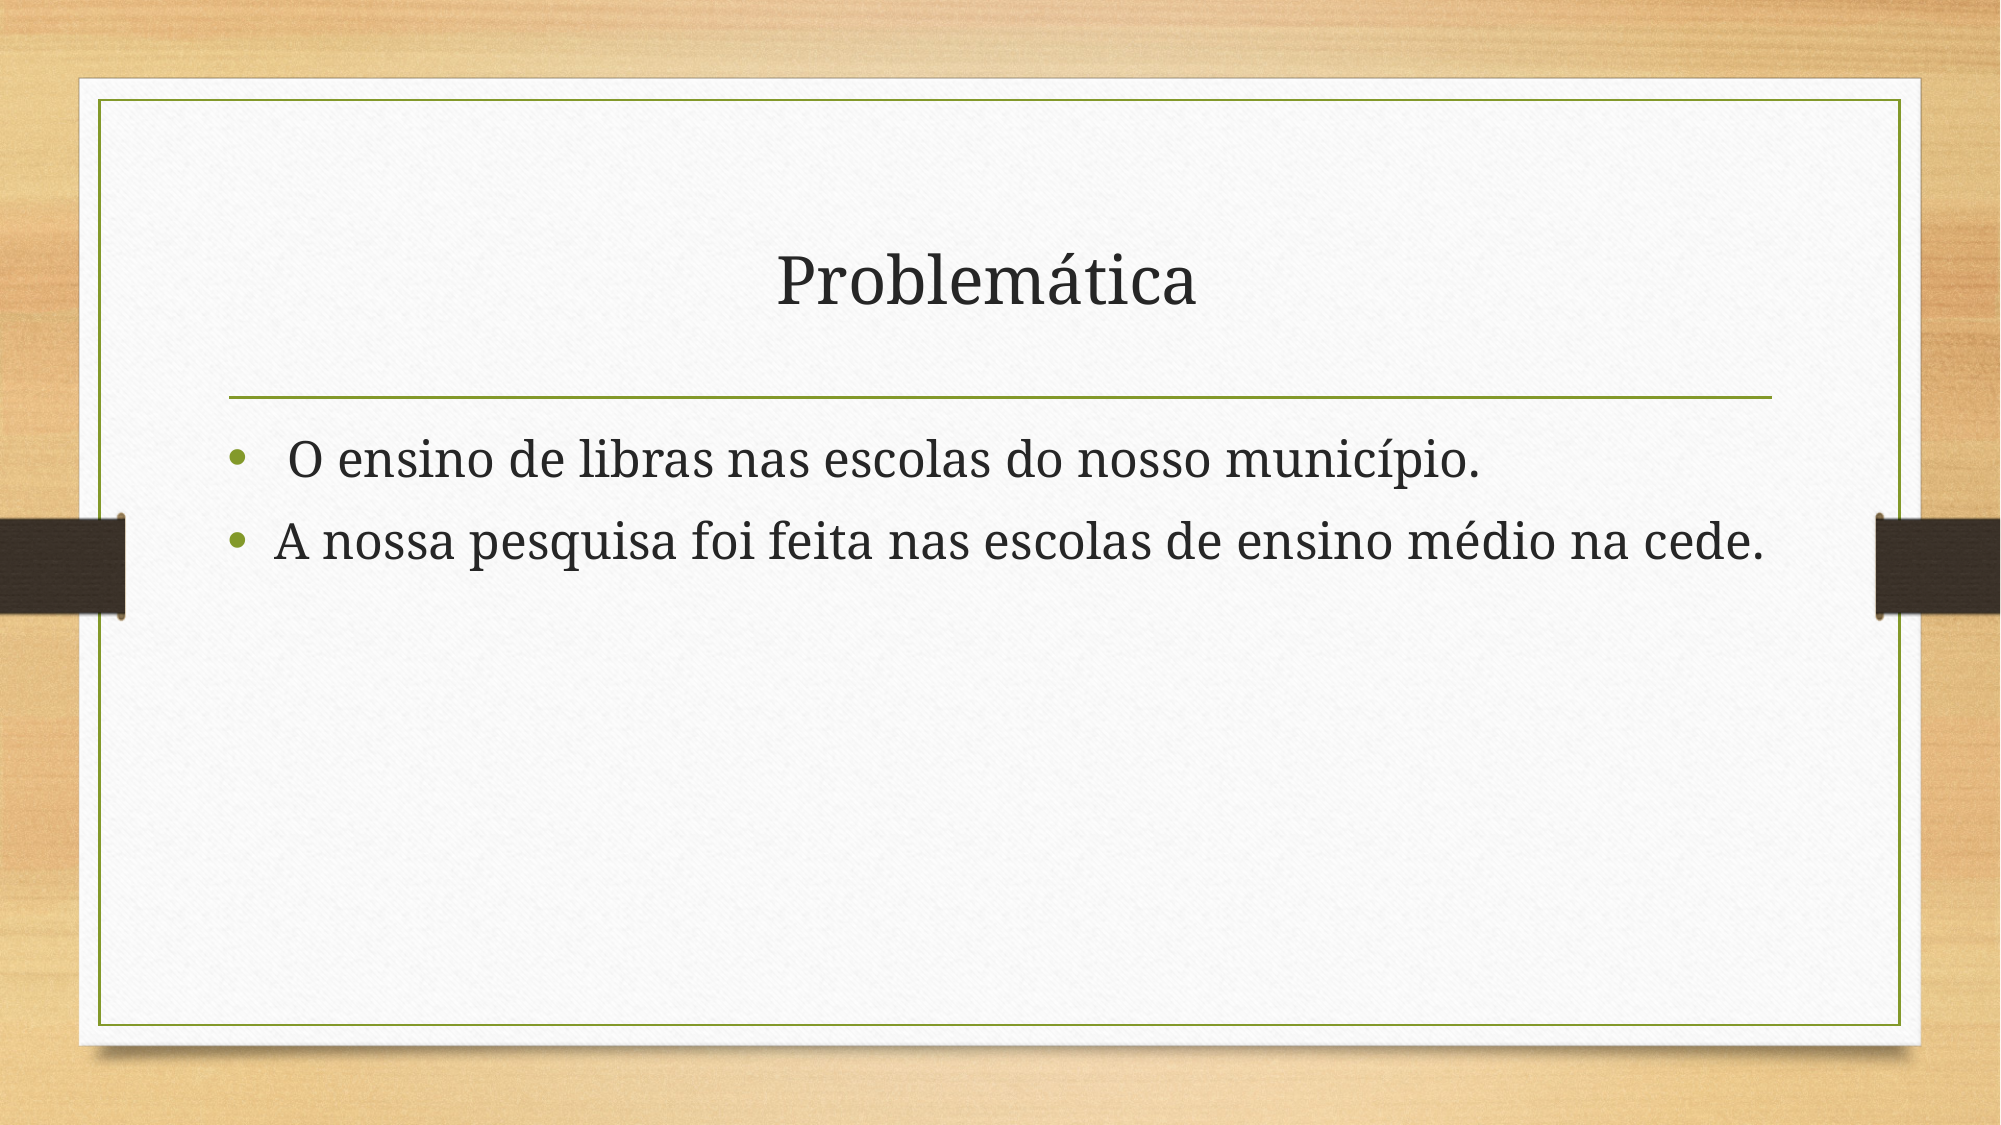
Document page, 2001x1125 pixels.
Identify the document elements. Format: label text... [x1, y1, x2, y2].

title Problemática [212, 161, 1788, 375]
list O ensino de libras nas escolas do nosso município. A nossa pesquisa foi feita nas escolas de ensino médio na cede. [212, 419, 1788, 964]
picture [0, 0, 2001, 1125]
